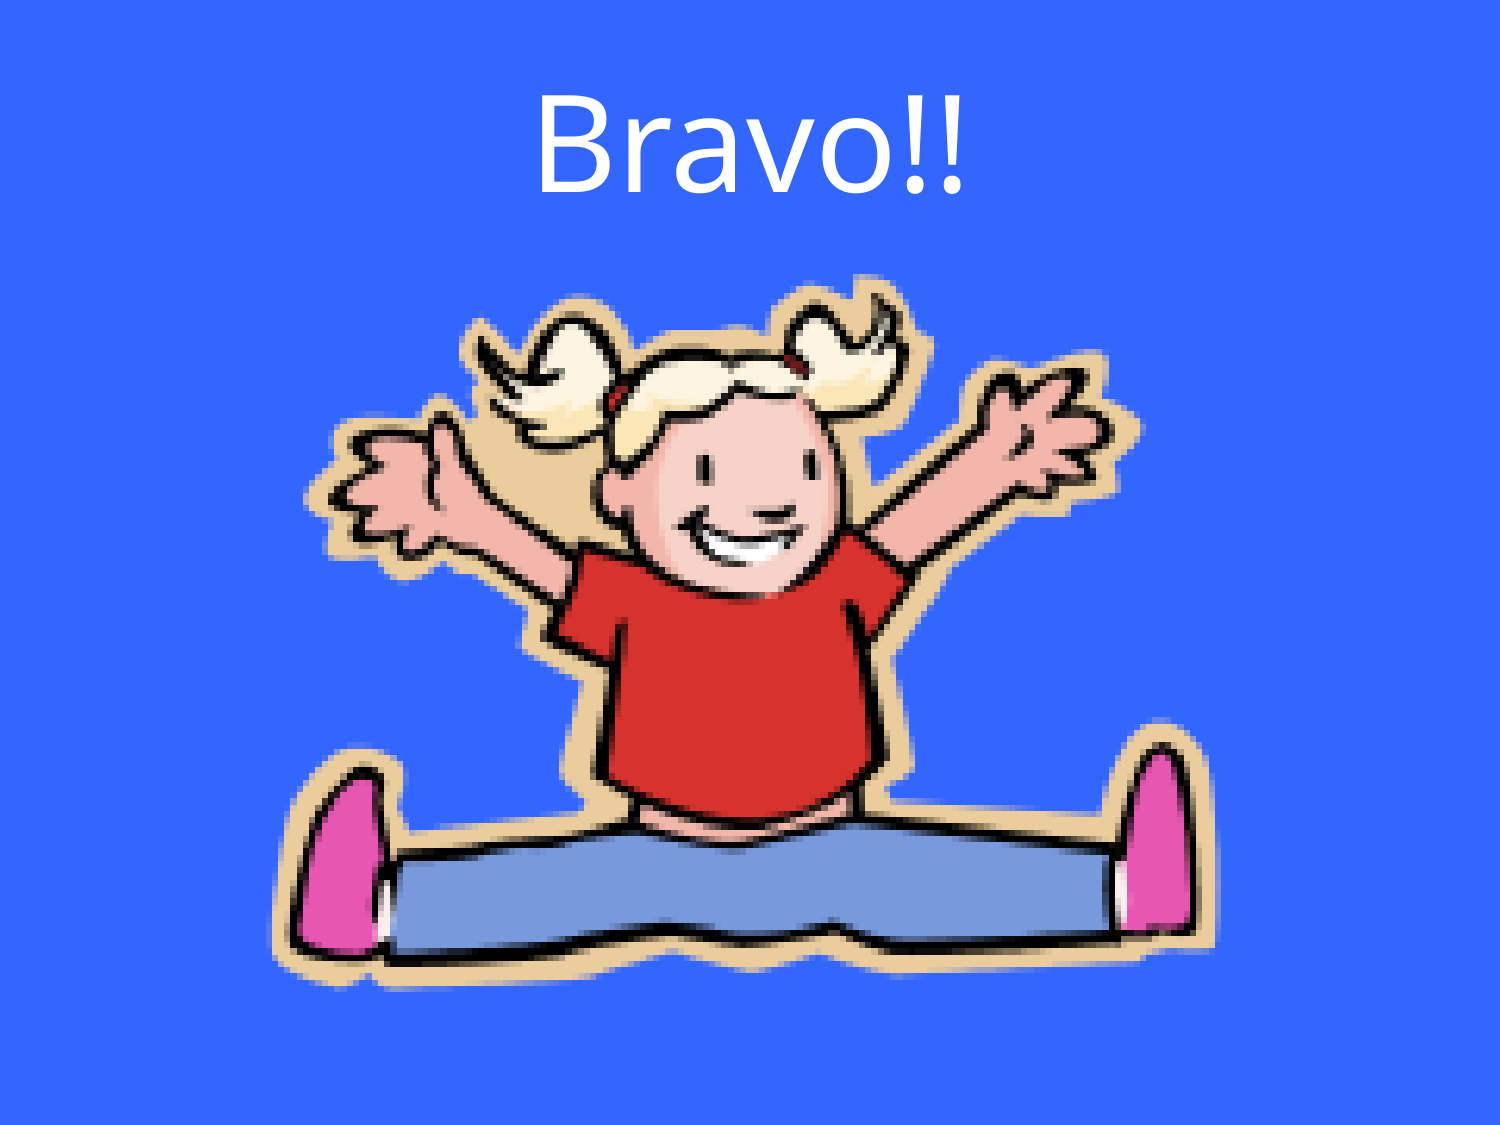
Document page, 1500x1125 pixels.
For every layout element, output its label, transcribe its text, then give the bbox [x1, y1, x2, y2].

title Bravo!! [75, 45, 1425, 233]
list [74, 262, 1426, 1006]
